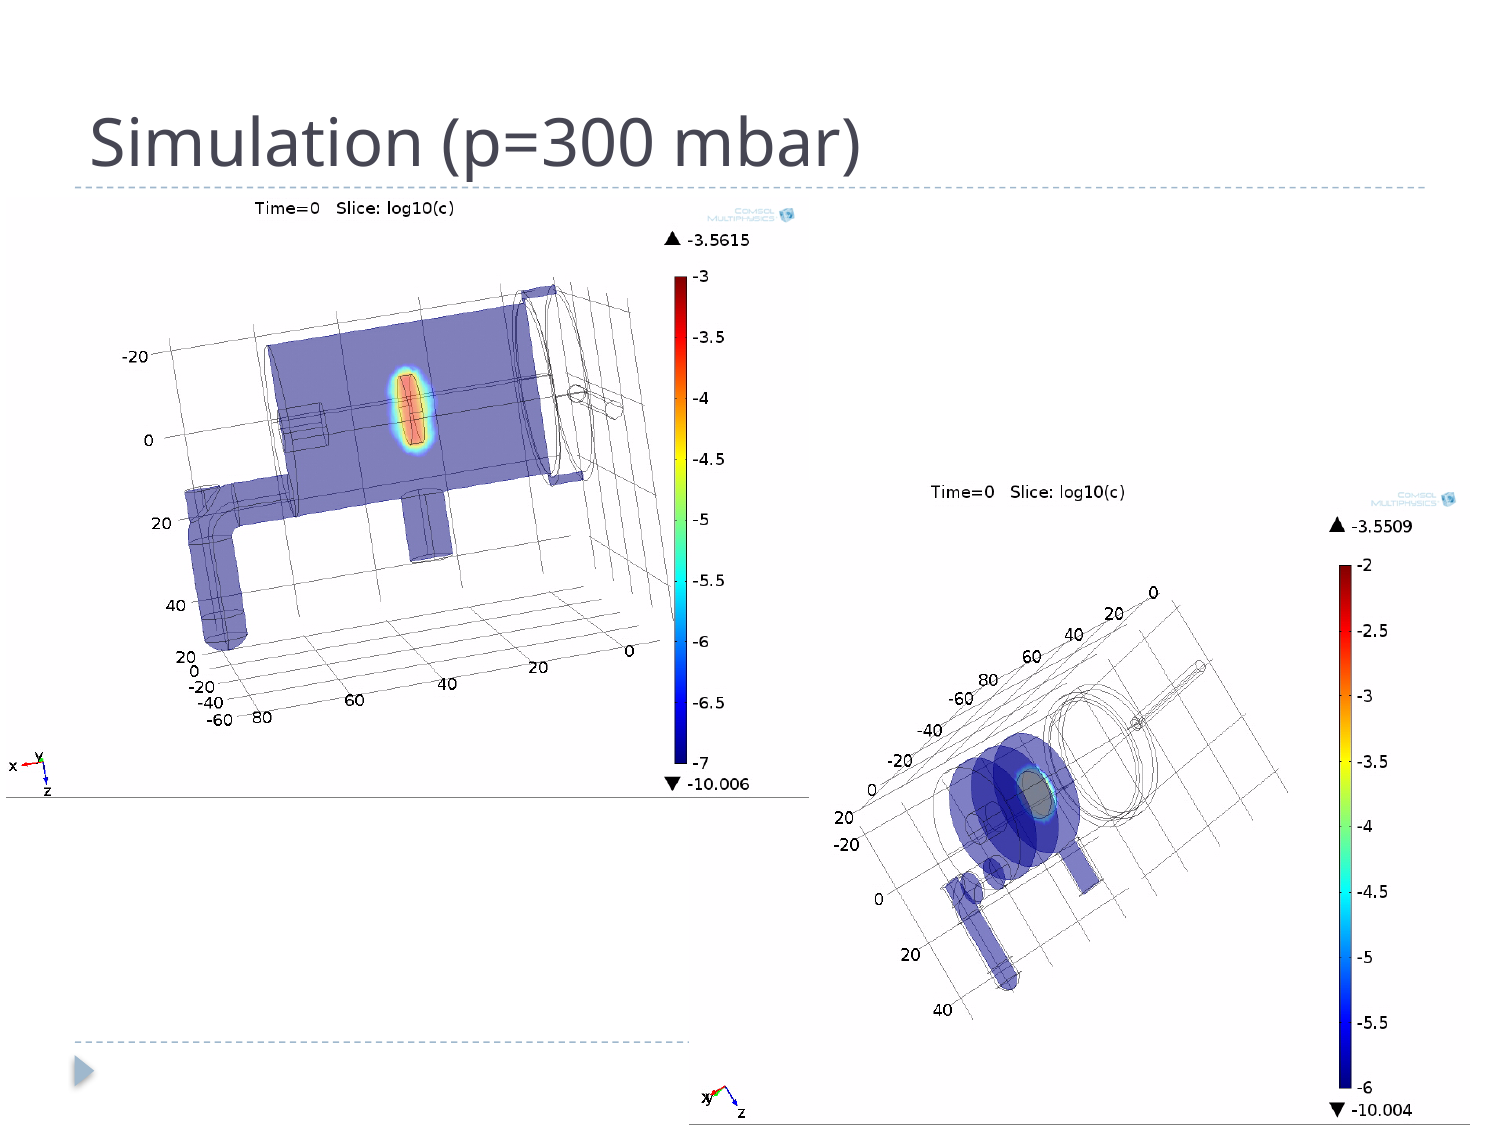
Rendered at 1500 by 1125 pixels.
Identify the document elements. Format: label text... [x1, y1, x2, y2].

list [5, 196, 810, 799]
title Simulation (p=300 mbar) [75, 24, 1425, 188]
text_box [688, 479, 1471, 1125]
